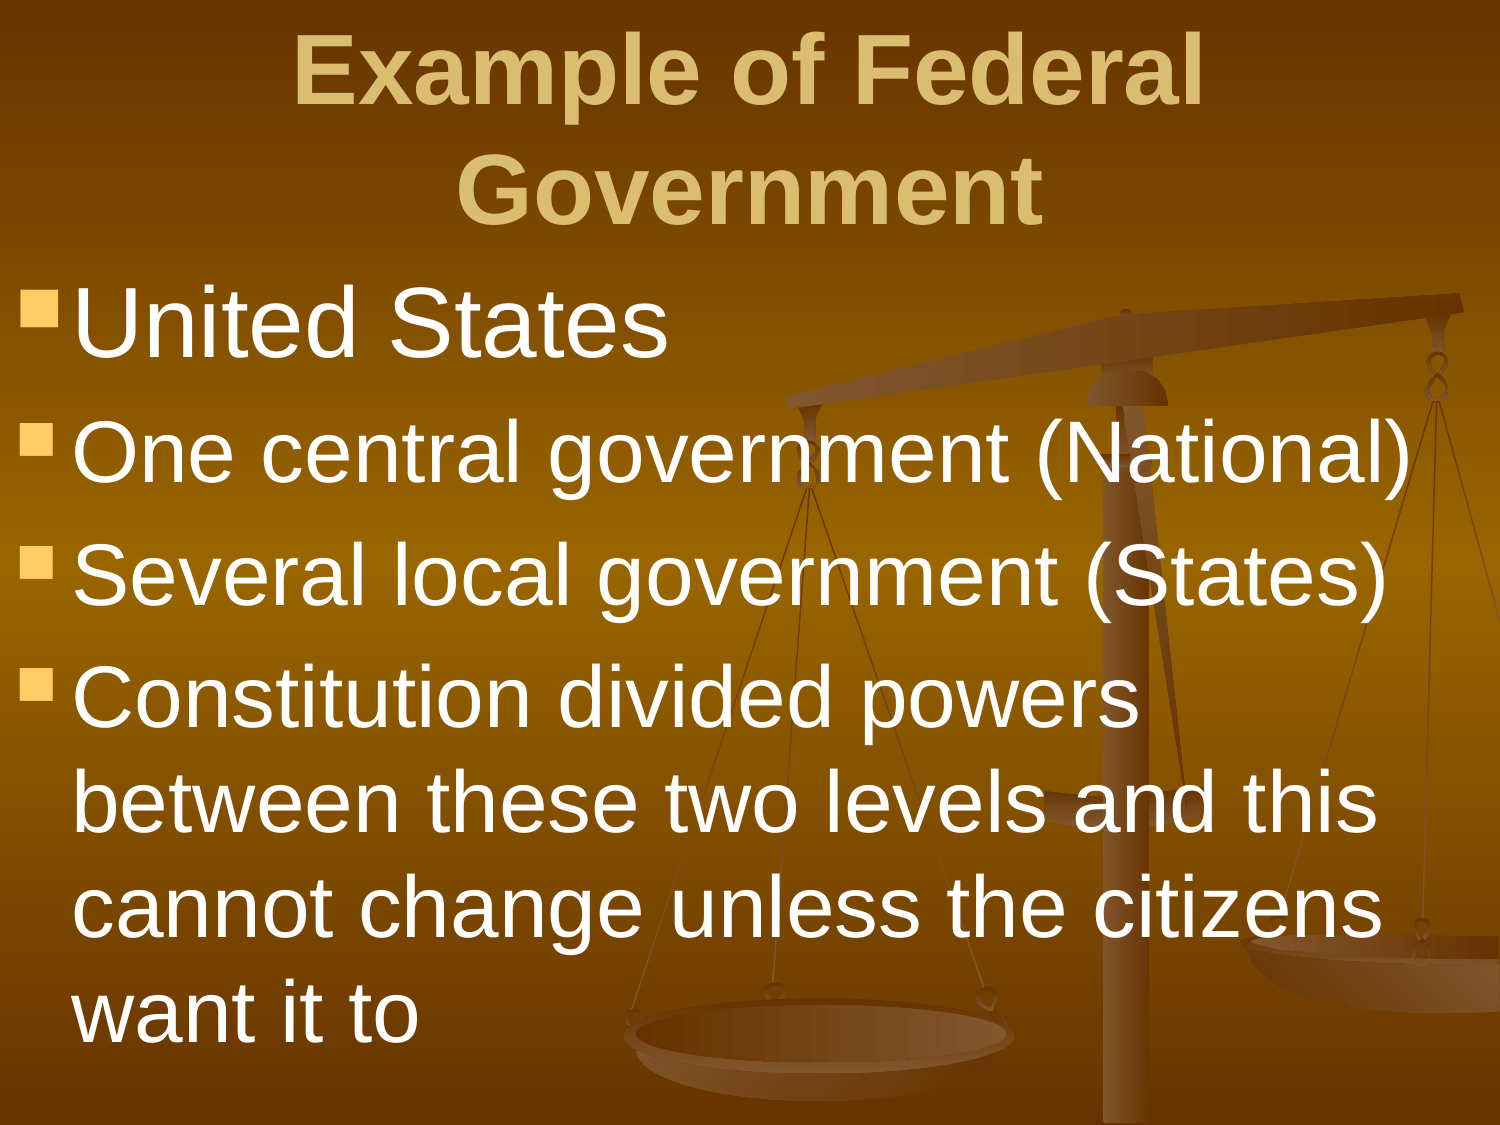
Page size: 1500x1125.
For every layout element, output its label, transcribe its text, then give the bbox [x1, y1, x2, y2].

title Example of Federal Government [0, 49, 1500, 201]
list United States One central government (National) Several local government (States) Constitution divided powers between these two levels and this cannot change unless the citizens want it to [0, 249, 1500, 1125]
